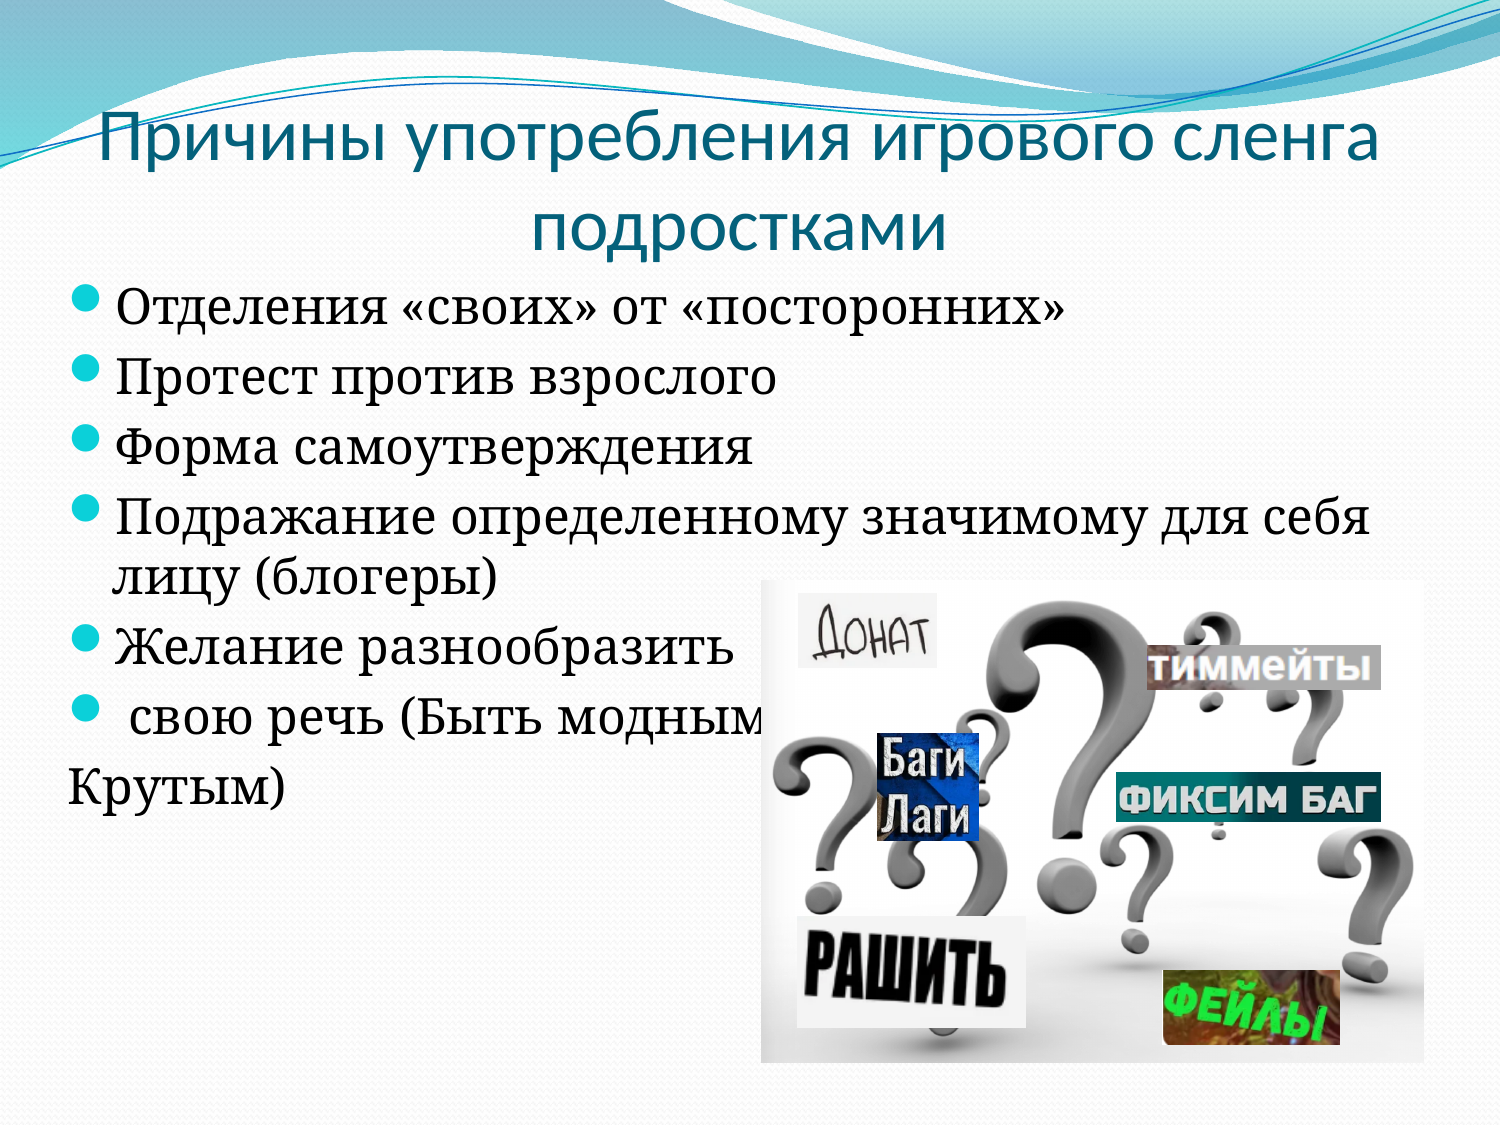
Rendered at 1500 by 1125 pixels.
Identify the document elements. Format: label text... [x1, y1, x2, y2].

title Причины употребления игрового сленга подростками [64, 78, 1415, 266]
picture [761, 580, 1424, 1064]
list Отделения «своих» oт «посторонних» Протест против взрослого Форма самоутверждения Подражание определенному значимому для себя лицу (блогеры) Желание разнообразить свою речь (Быть модным. Крутым) [53, 267, 1404, 988]
